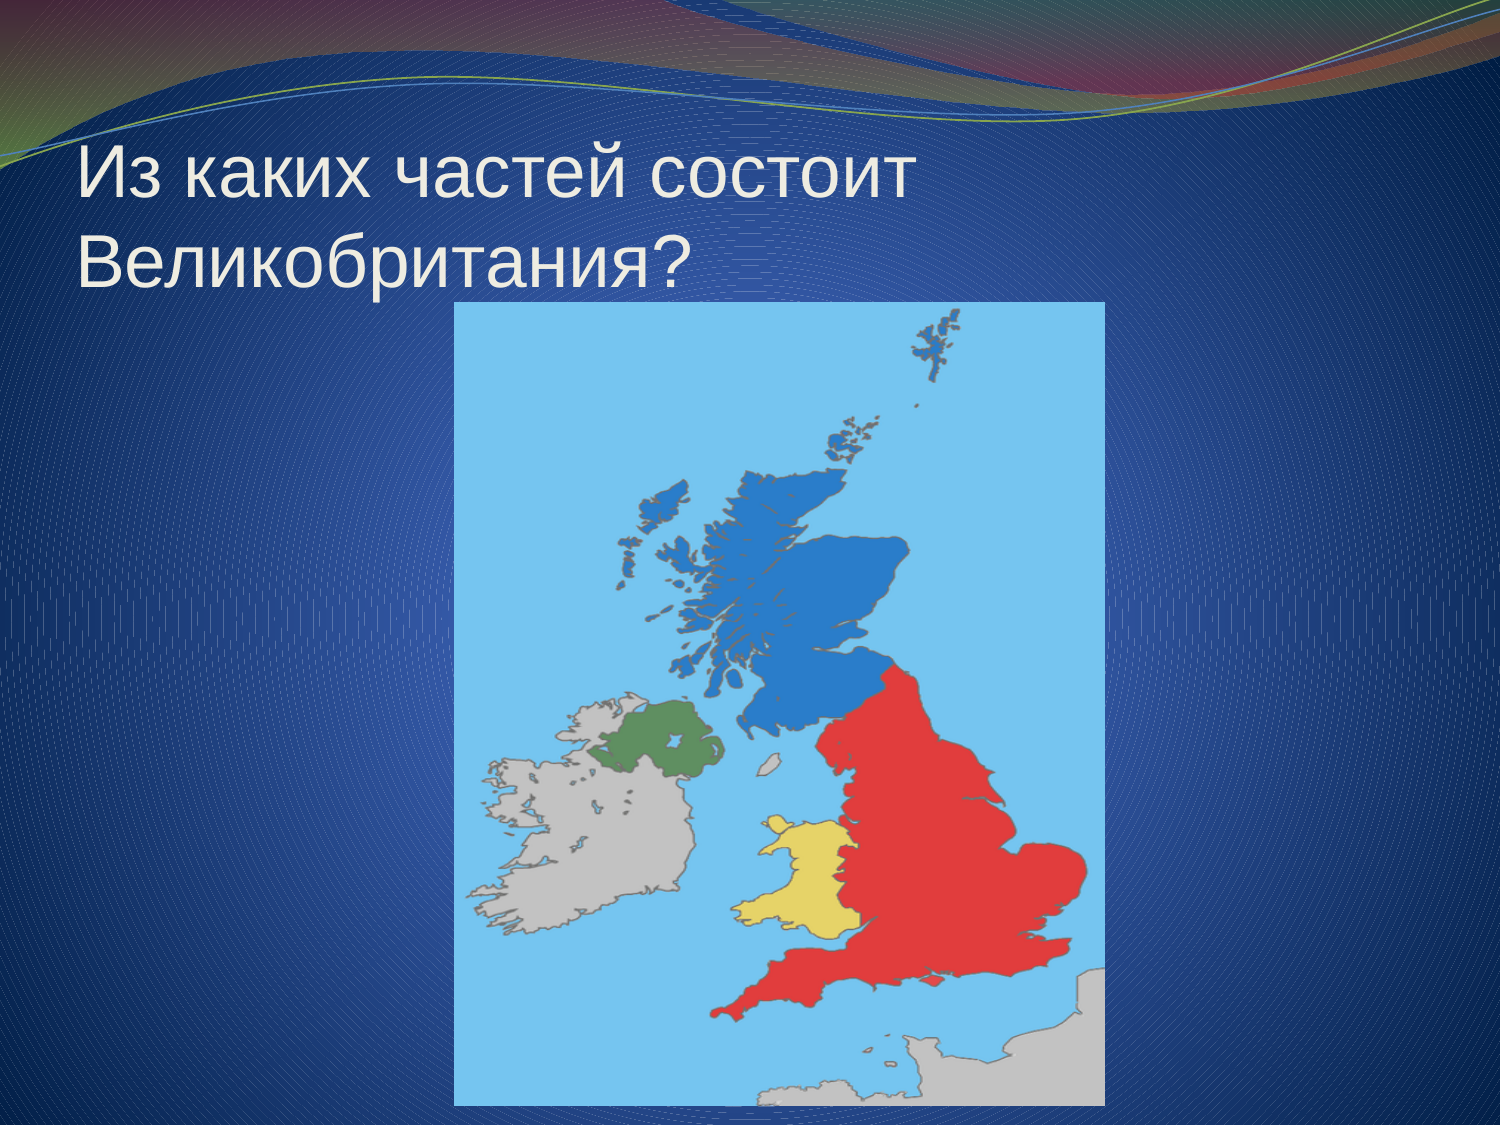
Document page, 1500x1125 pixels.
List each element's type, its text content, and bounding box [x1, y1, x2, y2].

title Из каких частей состоит Великобритания? [75, 115, 1425, 303]
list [454, 301, 1105, 1107]
